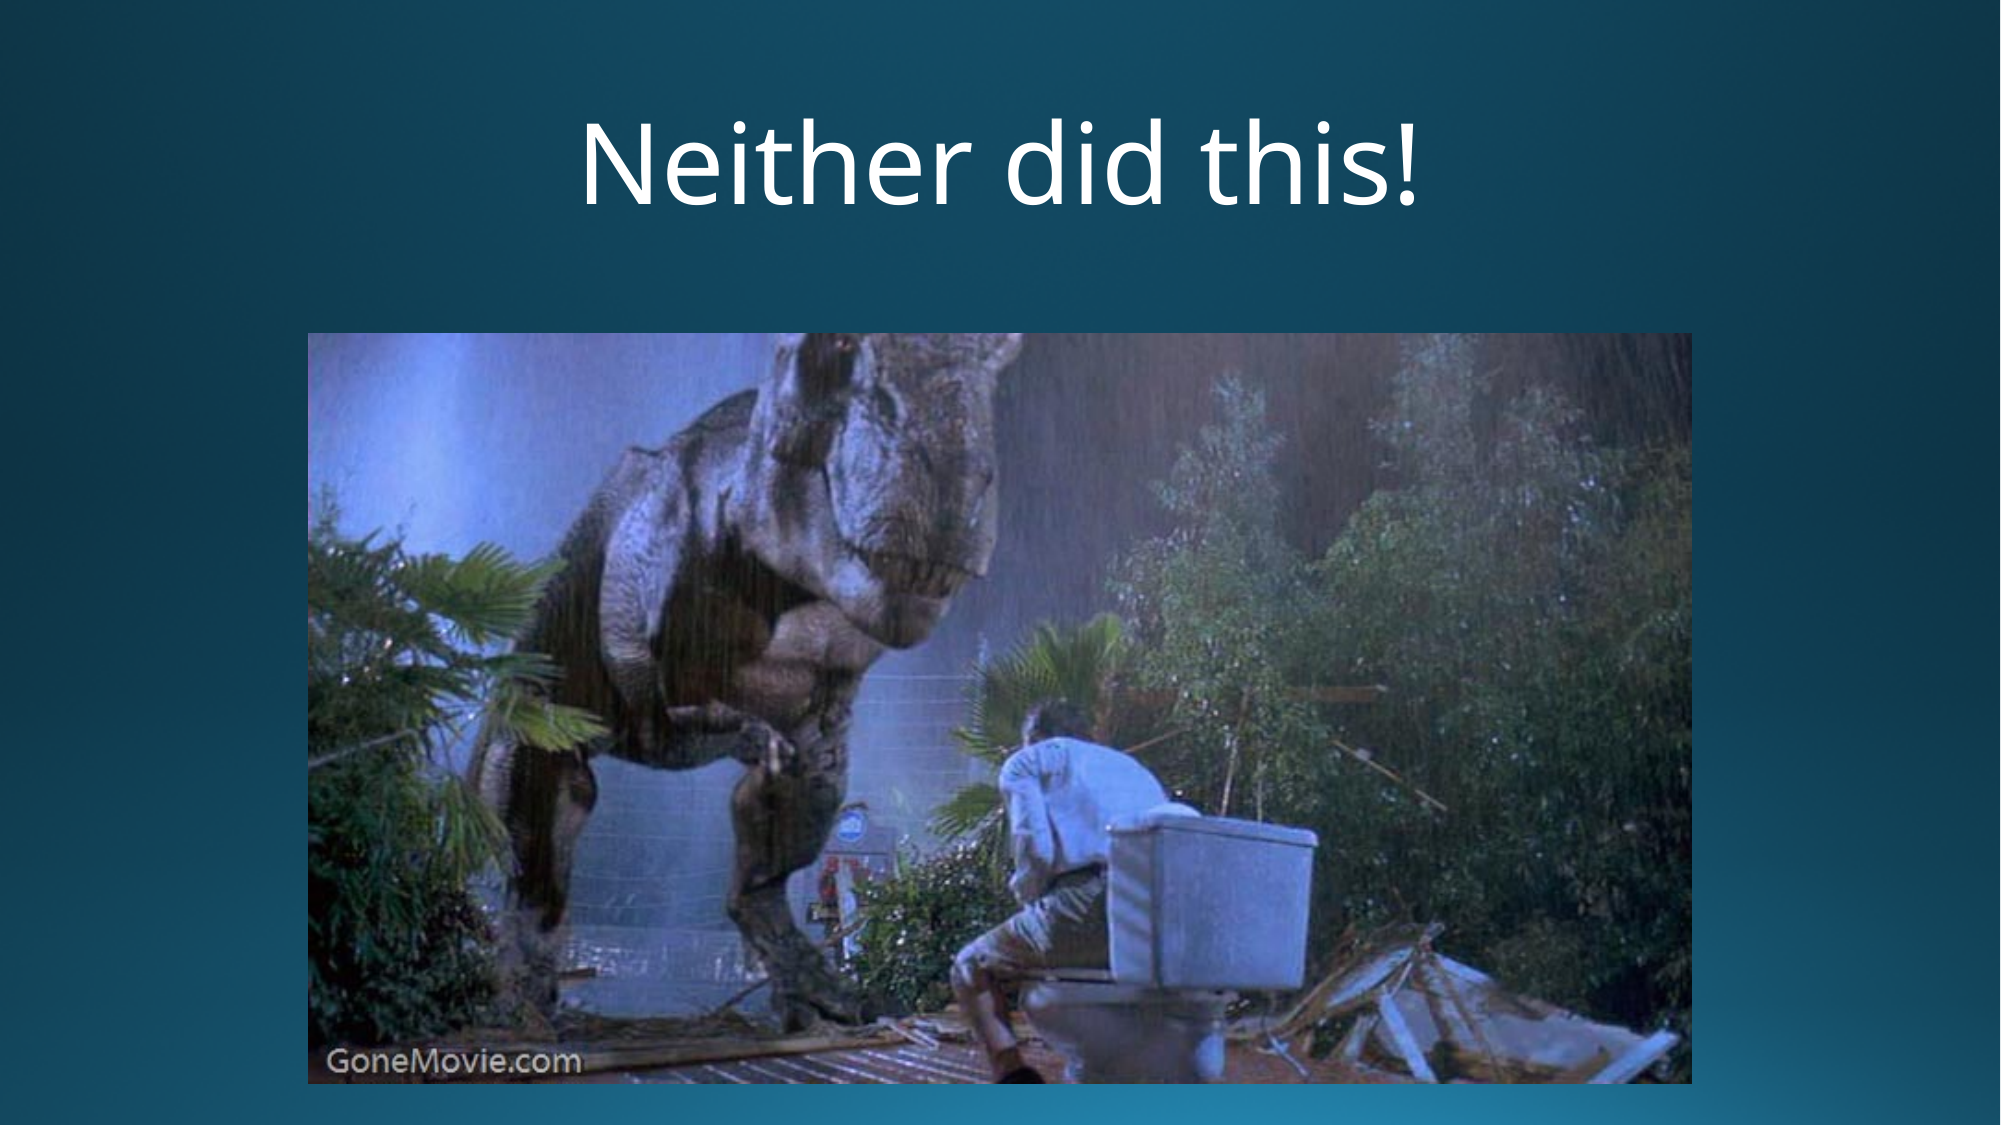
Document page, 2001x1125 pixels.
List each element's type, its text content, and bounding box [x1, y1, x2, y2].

title Neither did this! [137, 59, 1863, 278]
picture [0, 0, 2001, 1125]
